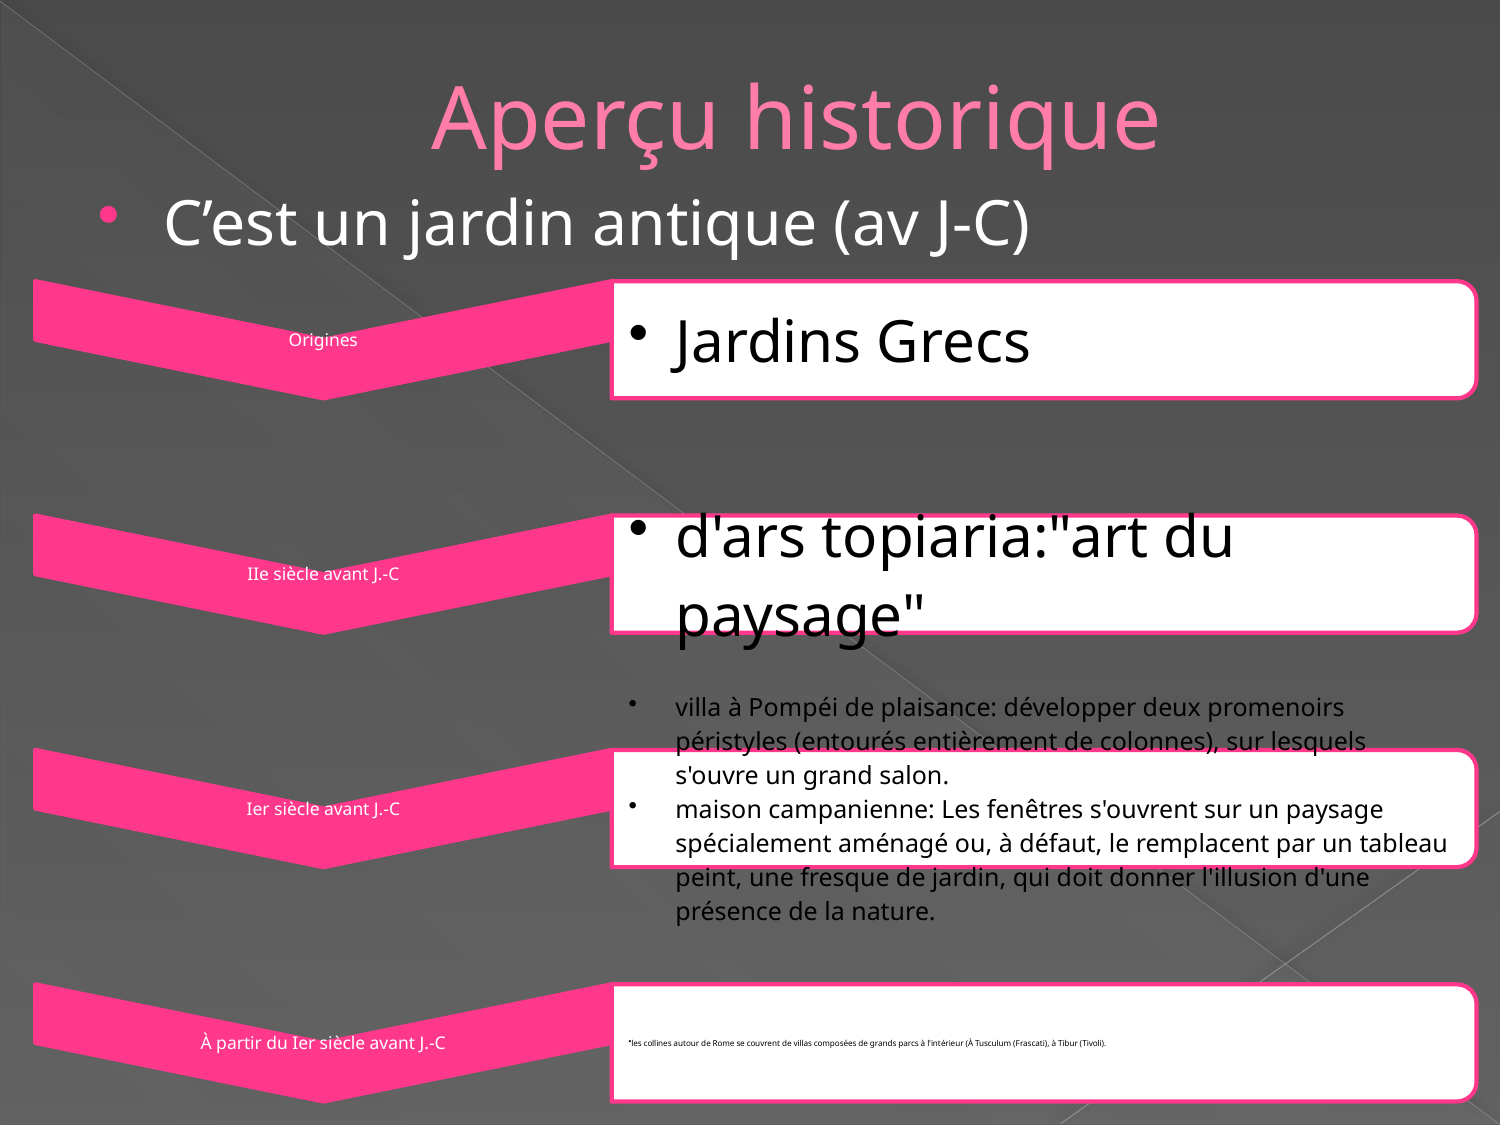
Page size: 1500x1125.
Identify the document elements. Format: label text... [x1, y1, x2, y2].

title Aperçu historique [82, 0, 1432, 230]
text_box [34, 280, 1477, 1102]
list C’est un jardin antique (av J-C) [75, 175, 1425, 268]
